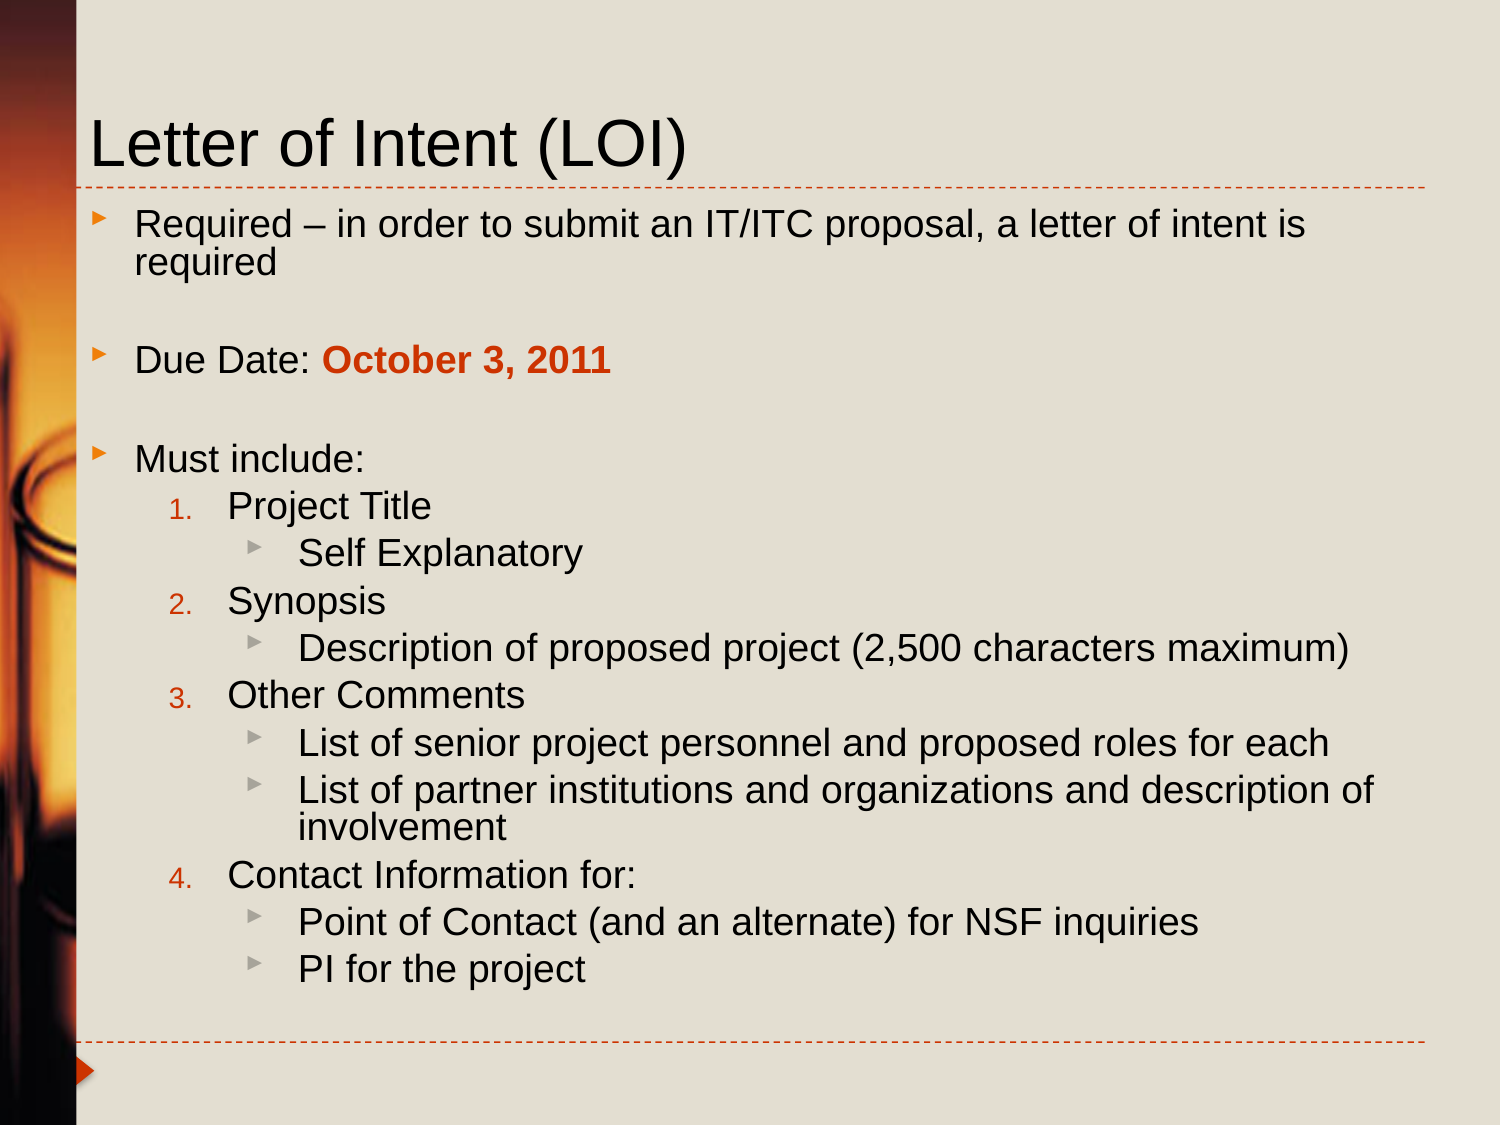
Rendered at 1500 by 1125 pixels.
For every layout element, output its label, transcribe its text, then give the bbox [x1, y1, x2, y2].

picture [0, 0, 77, 1125]
list Required – in order to submit an IT/ITC proposal, a letter of intent is required Due Date: October 3, 2011 Must include: Project Title Self Explanatory Synopsis Description of proposed project (2,500 characters maximum) Other Comments List of senior project personnel and proposed roles for each List of partner institutions and organizations and description of involvement Contact Information for: Point of Contact (and an alternate) for NSF inquiries PI for the project [82, 200, 1425, 1010]
title Letter of Intent (LOI) [82, 24, 1425, 188]
